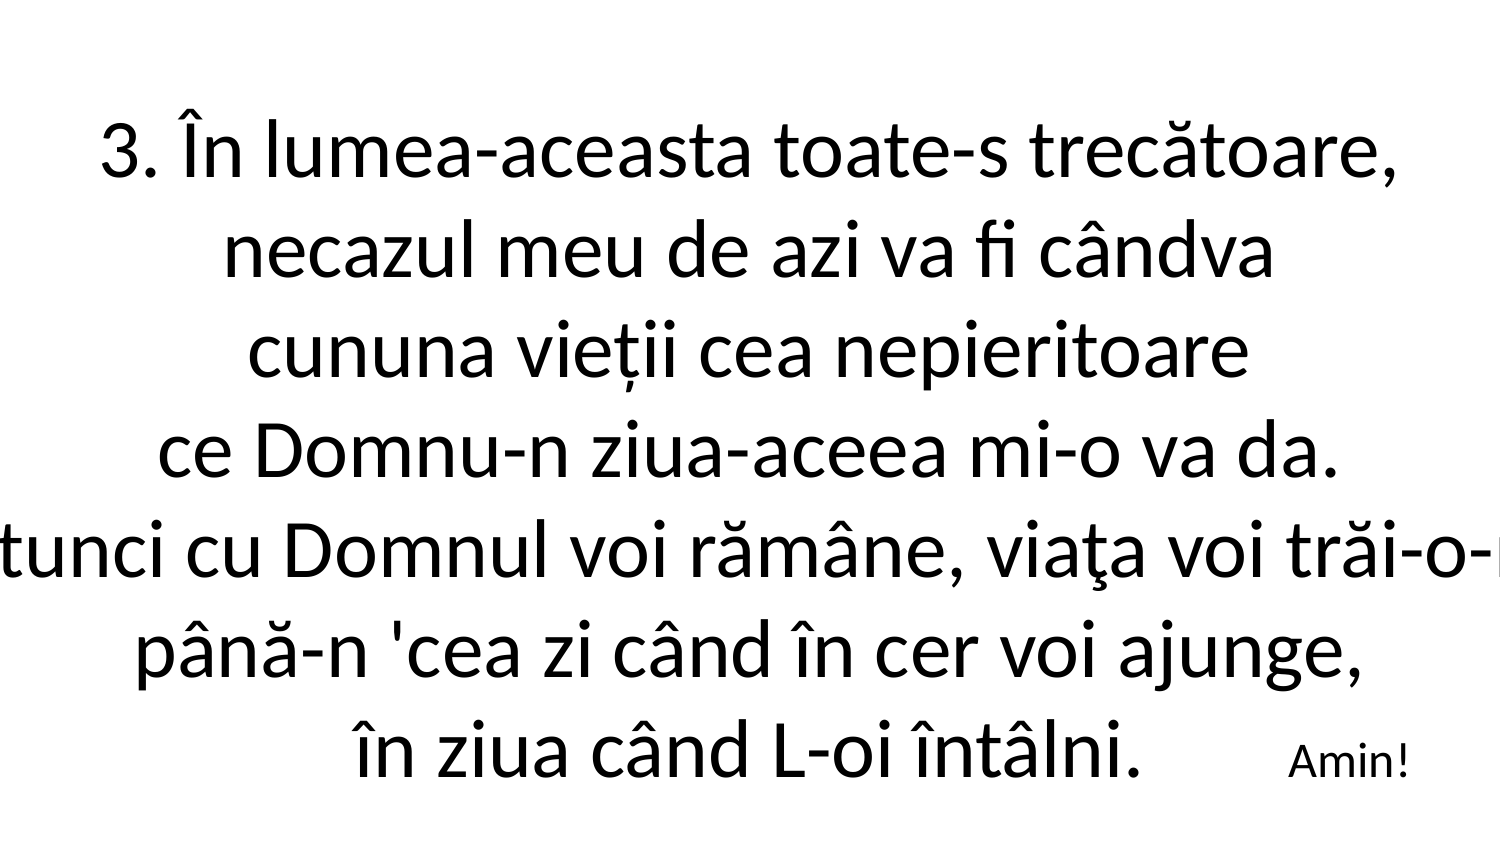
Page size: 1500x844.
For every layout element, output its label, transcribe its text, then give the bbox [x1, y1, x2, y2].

text_box 3. În lumea-aceasta toate-s trecătoare, necazul meu de azi va fi cândva cununa vieții cea nepieritoare ce Domnu-n ziua-aceea mi-o va da. Dar pân-atunci cu Domnul voi rămâne, viaţa voi trăi-o-n înălţimi, până-n 'cea zi când în cer voi ajunge, în ziua când L-oi întâlni. [0, 42, 1500, 802]
text_box Amin! [1273, 674, 1427, 795]
